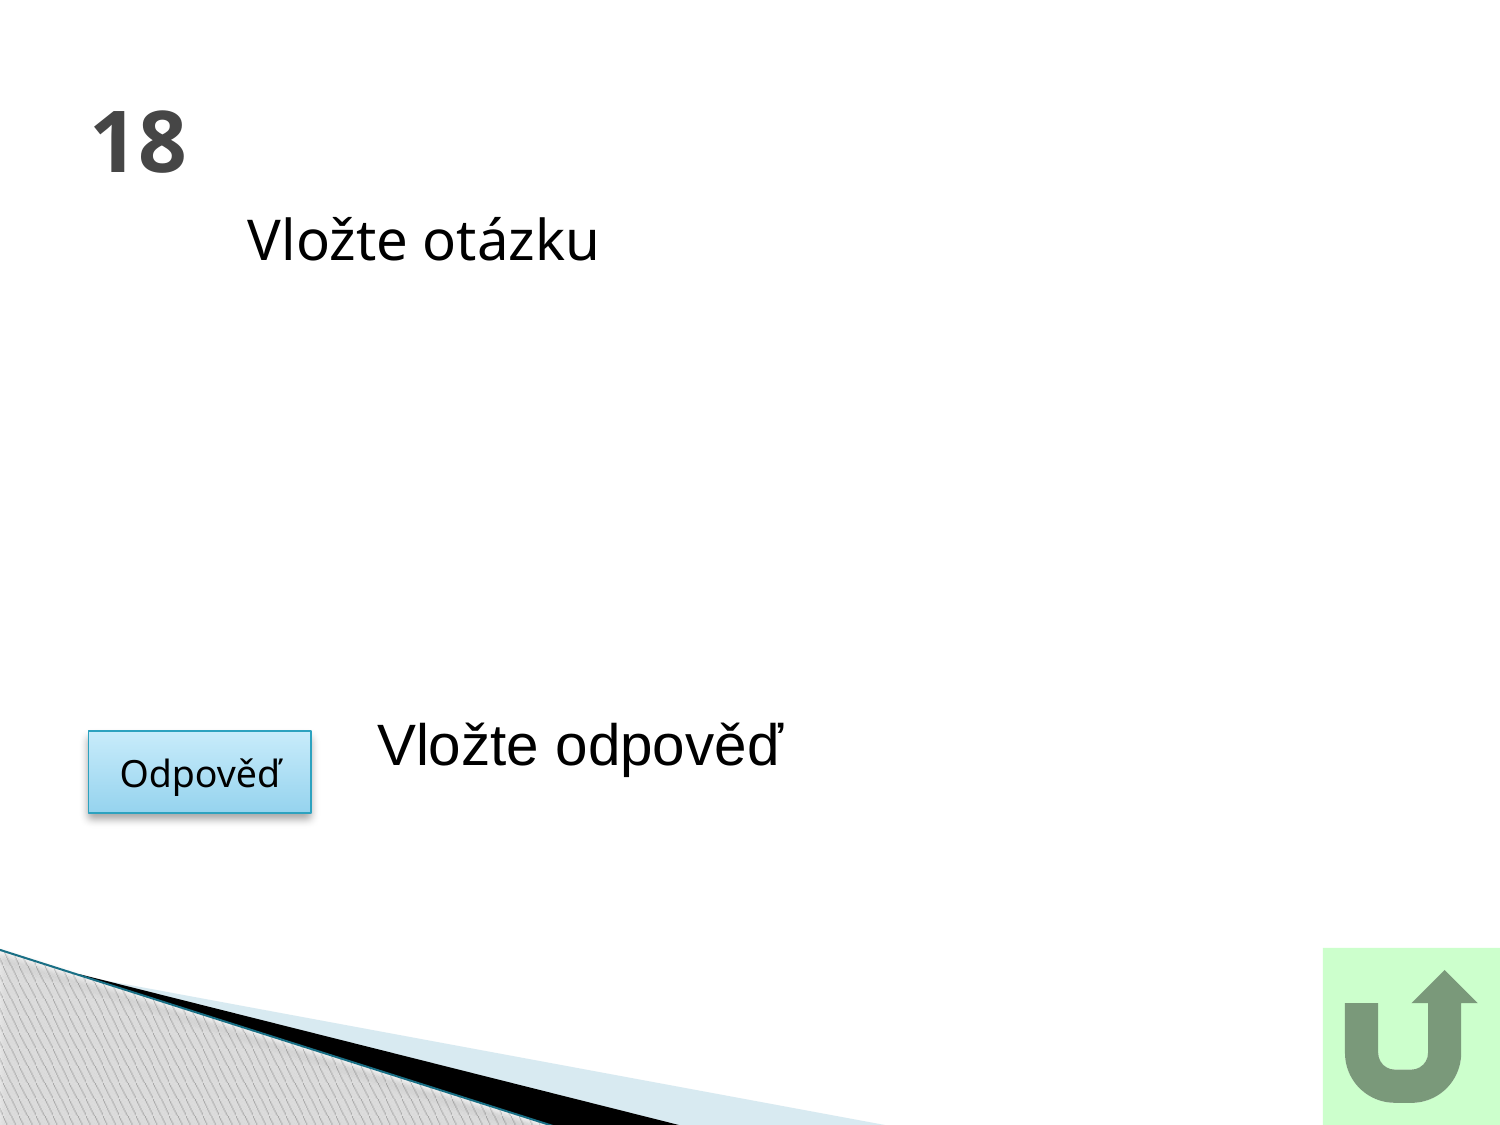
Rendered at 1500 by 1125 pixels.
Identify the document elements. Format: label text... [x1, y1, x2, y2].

text_box Vložte odpověď [362, 699, 799, 784]
text_box [1322, 947, 1500, 1125]
list Vložte otázku [215, 196, 1500, 355]
text_box Odpověď [88, 730, 312, 814]
title 18 [75, 45, 1425, 233]
